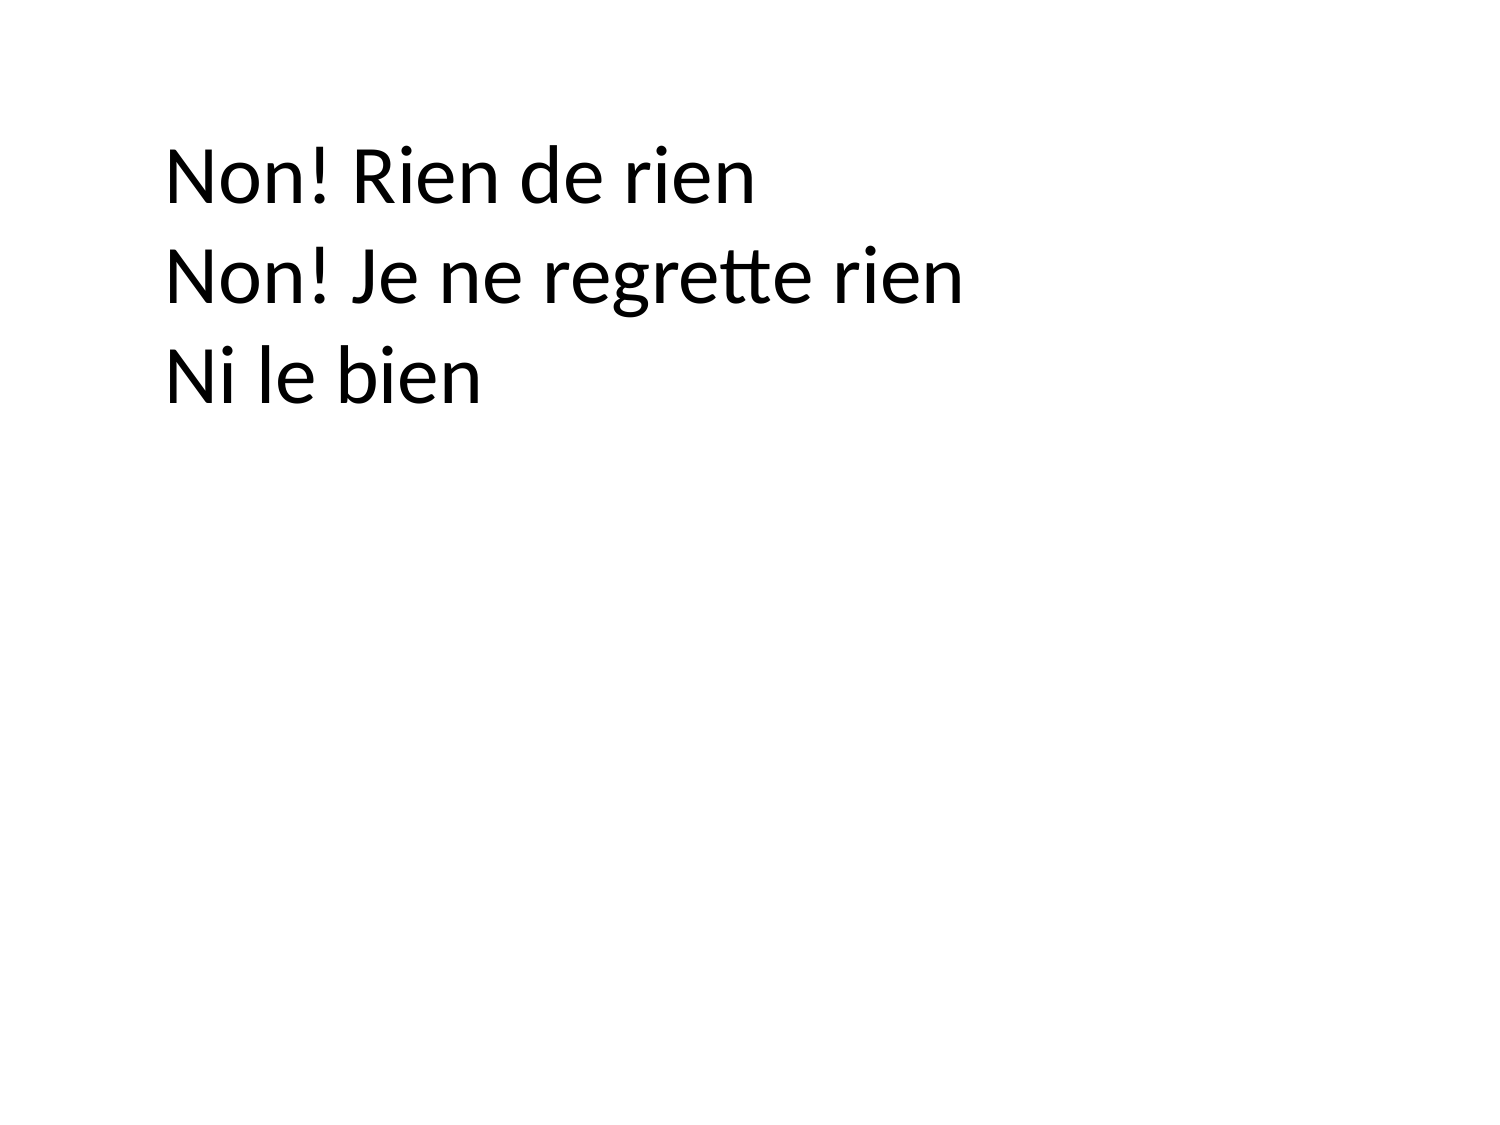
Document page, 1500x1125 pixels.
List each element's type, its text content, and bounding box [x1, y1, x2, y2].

text_box Non! Rien de rien Non! Je ne regrette rien Ni le bien [150, 112, 1375, 428]
